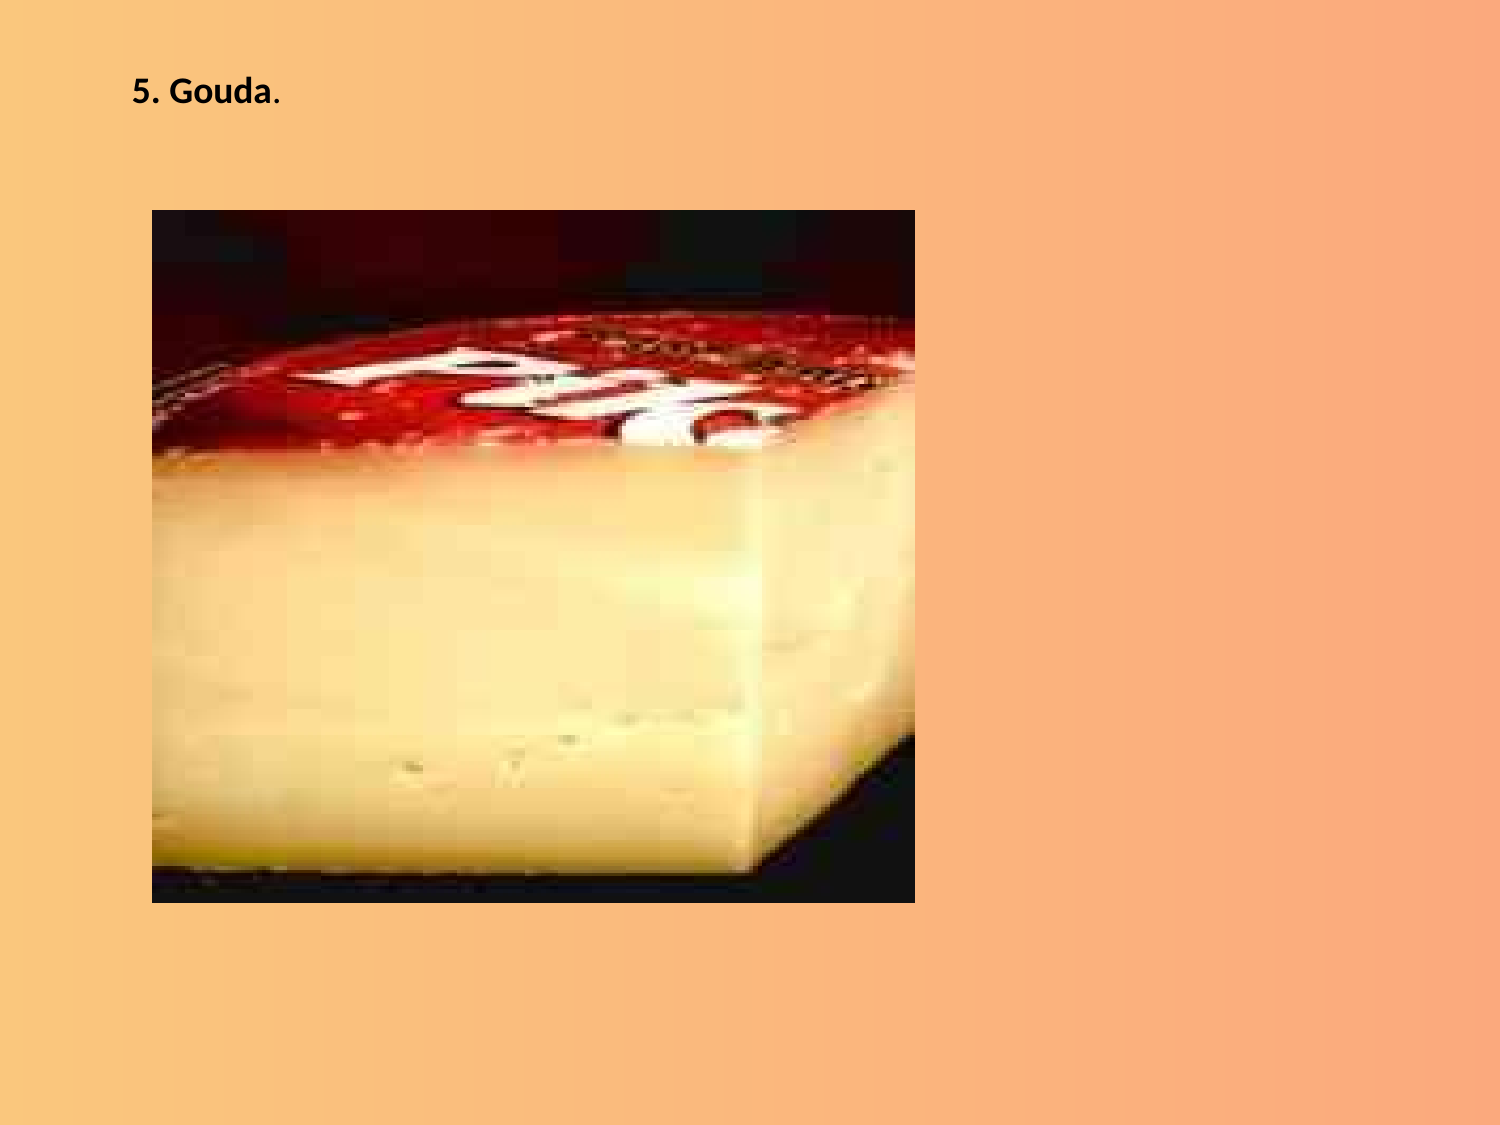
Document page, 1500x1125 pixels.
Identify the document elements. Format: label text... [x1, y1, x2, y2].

text_box 5. Gouda. [117, 58, 840, 119]
picture [152, 210, 915, 903]
